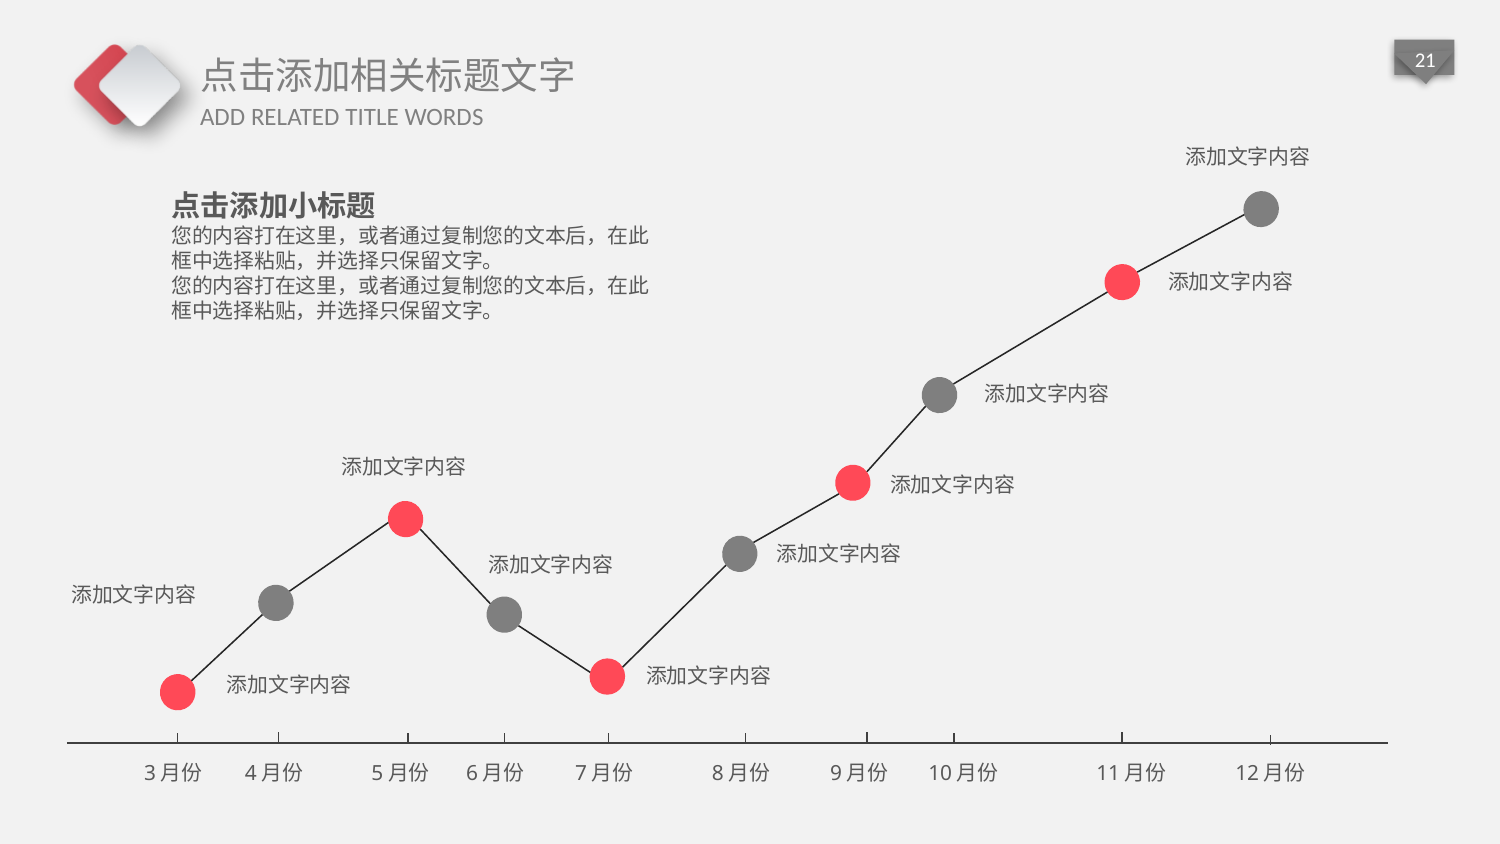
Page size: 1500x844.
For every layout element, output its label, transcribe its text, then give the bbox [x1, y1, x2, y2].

text_box [919, 375, 960, 416]
text_box 添加文字内容 [635, 656, 783, 693]
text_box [953, 291, 1108, 385]
text_box [484, 594, 525, 635]
text_box 添加文字内容 [765, 535, 913, 572]
text_box 添加文字内容 [215, 666, 363, 703]
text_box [420, 528, 491, 604]
text_box 11月份 [1085, 754, 1178, 791]
text_box 添加文字内容 [1174, 138, 1322, 175]
text_box 添加文字内容 [330, 448, 478, 485]
text_box [256, 582, 296, 624]
text_box [720, 533, 760, 574]
text_box [157, 672, 198, 713]
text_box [622, 564, 727, 668]
text_box 10月份 [917, 754, 1010, 791]
text_box 点击添加小标题 您的内容打在这里，或者通过复制您的文本后，在此框中选择粘贴，并选择只保留文字。 您的内容打在这里，或者通过复制您的文本后，在此框中选择粘贴，并选择只保留文字。 [160, 147, 680, 329]
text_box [191, 614, 263, 681]
text_box 3月份 [132, 754, 214, 791]
text_box 5月份 [360, 754, 441, 791]
text_box 4月份 [233, 754, 315, 791]
text_box 6月份 [454, 754, 536, 791]
text_box [1102, 261, 1143, 303]
text_box 7月份 [563, 754, 645, 791]
text_box [385, 498, 426, 540]
text_box 12月份 [1224, 754, 1317, 791]
text_box [1241, 189, 1282, 230]
picture [89, 35, 190, 136]
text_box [66, 731, 1389, 745]
text_box 9月份 [818, 754, 900, 791]
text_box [289, 522, 389, 592]
text_box 添加文字内容 [60, 575, 208, 612]
text_box 添加文字内容 [495, 545, 625, 582]
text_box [518, 625, 591, 673]
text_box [866, 405, 926, 472]
text_box 添加文字内容 [973, 374, 1121, 412]
text_box 8月份 [700, 754, 782, 791]
text_box 添加文字内容 [878, 466, 1027, 503]
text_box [1136, 214, 1245, 273]
text_box 添加文字内容 [1157, 262, 1305, 299]
text_box [587, 656, 628, 697]
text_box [753, 493, 840, 543]
text_box [833, 462, 873, 503]
